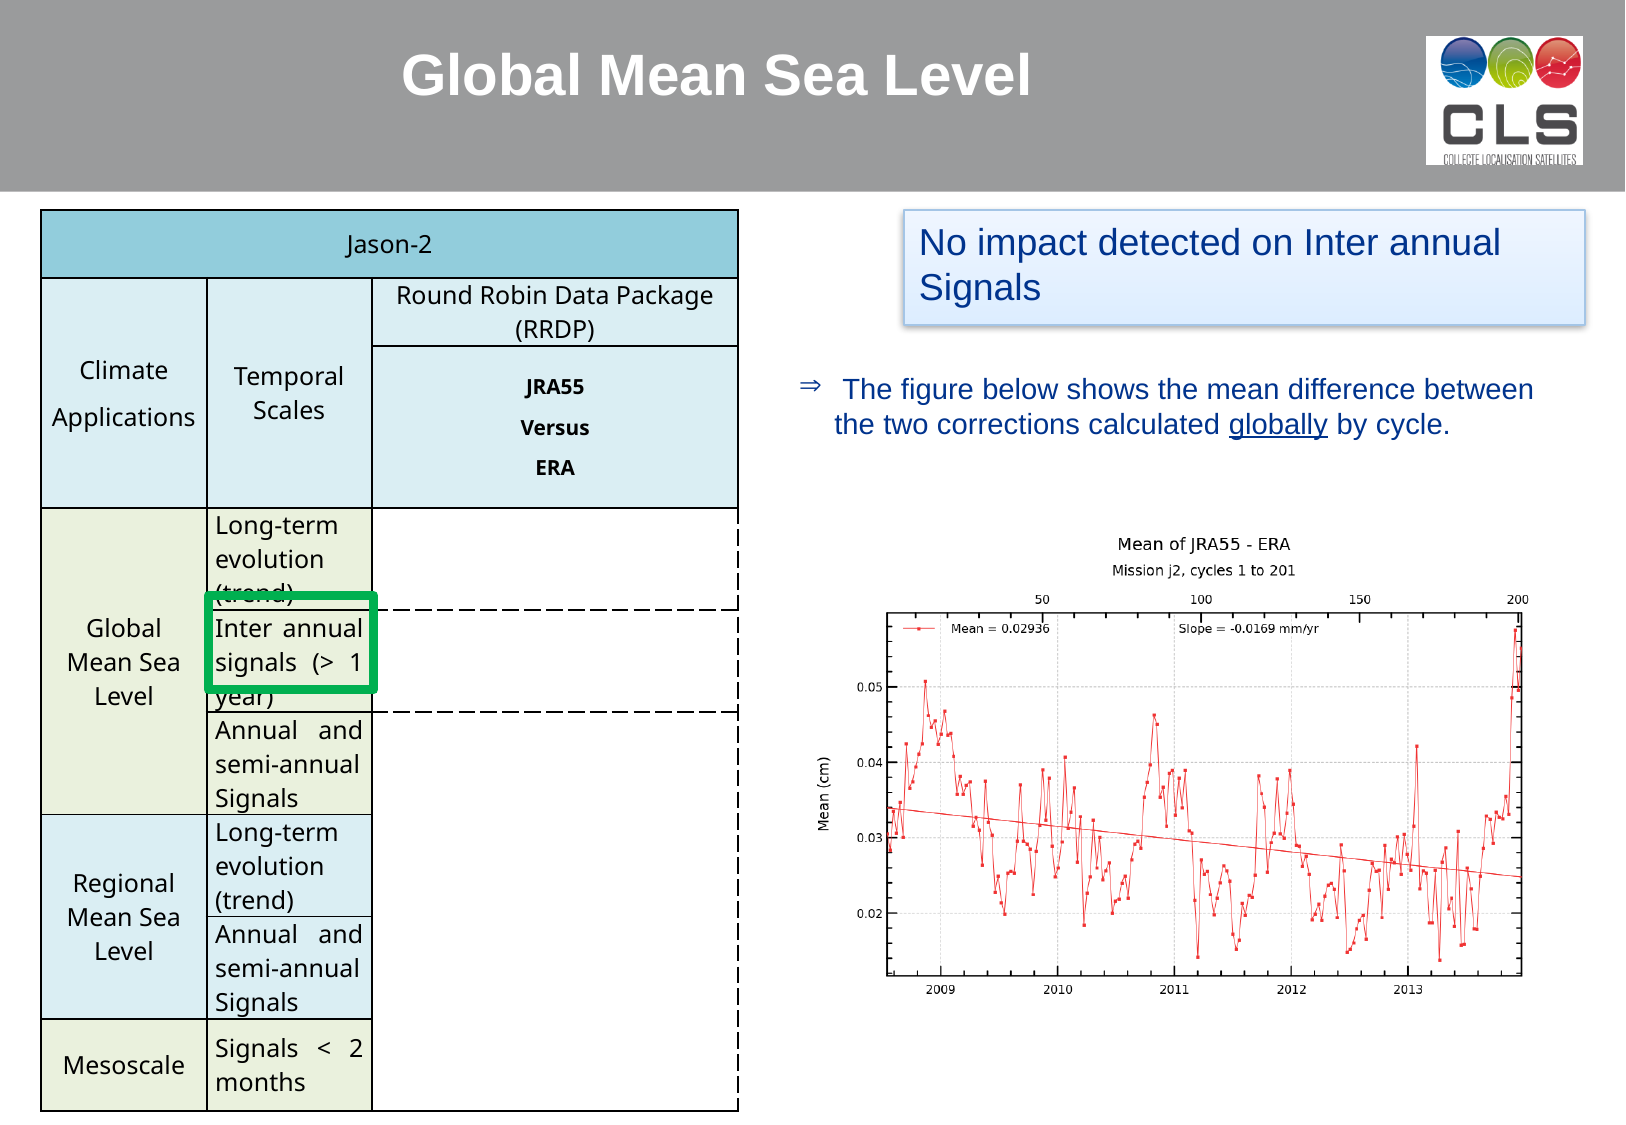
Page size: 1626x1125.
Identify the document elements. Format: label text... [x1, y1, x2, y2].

text_box [206, 594, 376, 692]
text_box Global Mean Sea Level [386, 40, 1162, 119]
table_cell Annual and semi-annual Signals [208, 713, 371, 814]
table_cell Long-term evolution (trend) [208, 815, 371, 916]
table_cell Temporal Scales [208, 279, 371, 507]
picture [1426, 36, 1583, 165]
table_cell Annual and semi-annual Signals [208, 917, 371, 1018]
table_header Jason-2 [42, 211, 737, 277]
table_cell Round Robin Data Package (RRDP) [373, 279, 737, 345]
table_cell Climate Applications [42, 279, 206, 507]
table_cell Signals < 2 months [208, 1020, 371, 1110]
table_cell Global Mean Sea Level [42, 509, 206, 814]
picture [788, 515, 1548, 1020]
text_box No impact detected on Inter annual Signals [903, 209, 1586, 326]
text_box The figure below shows the mean difference between the two corrections calculated globally by cycle. [784, 362, 1599, 448]
table_cell JRA55 Versus ERA [373, 347, 737, 507]
table_cell [373, 712, 738, 1110]
table_cell [373, 610, 738, 712]
table_cell Mesoscale [42, 1020, 206, 1110]
table_cell [373, 509, 738, 610]
table_cell Regional Mean Sea Level [42, 815, 206, 1018]
table_cell Inter annual signals (> 1 year) [208, 692, 371, 711]
table_cell Long-term evolution (trend) [208, 509, 371, 594]
